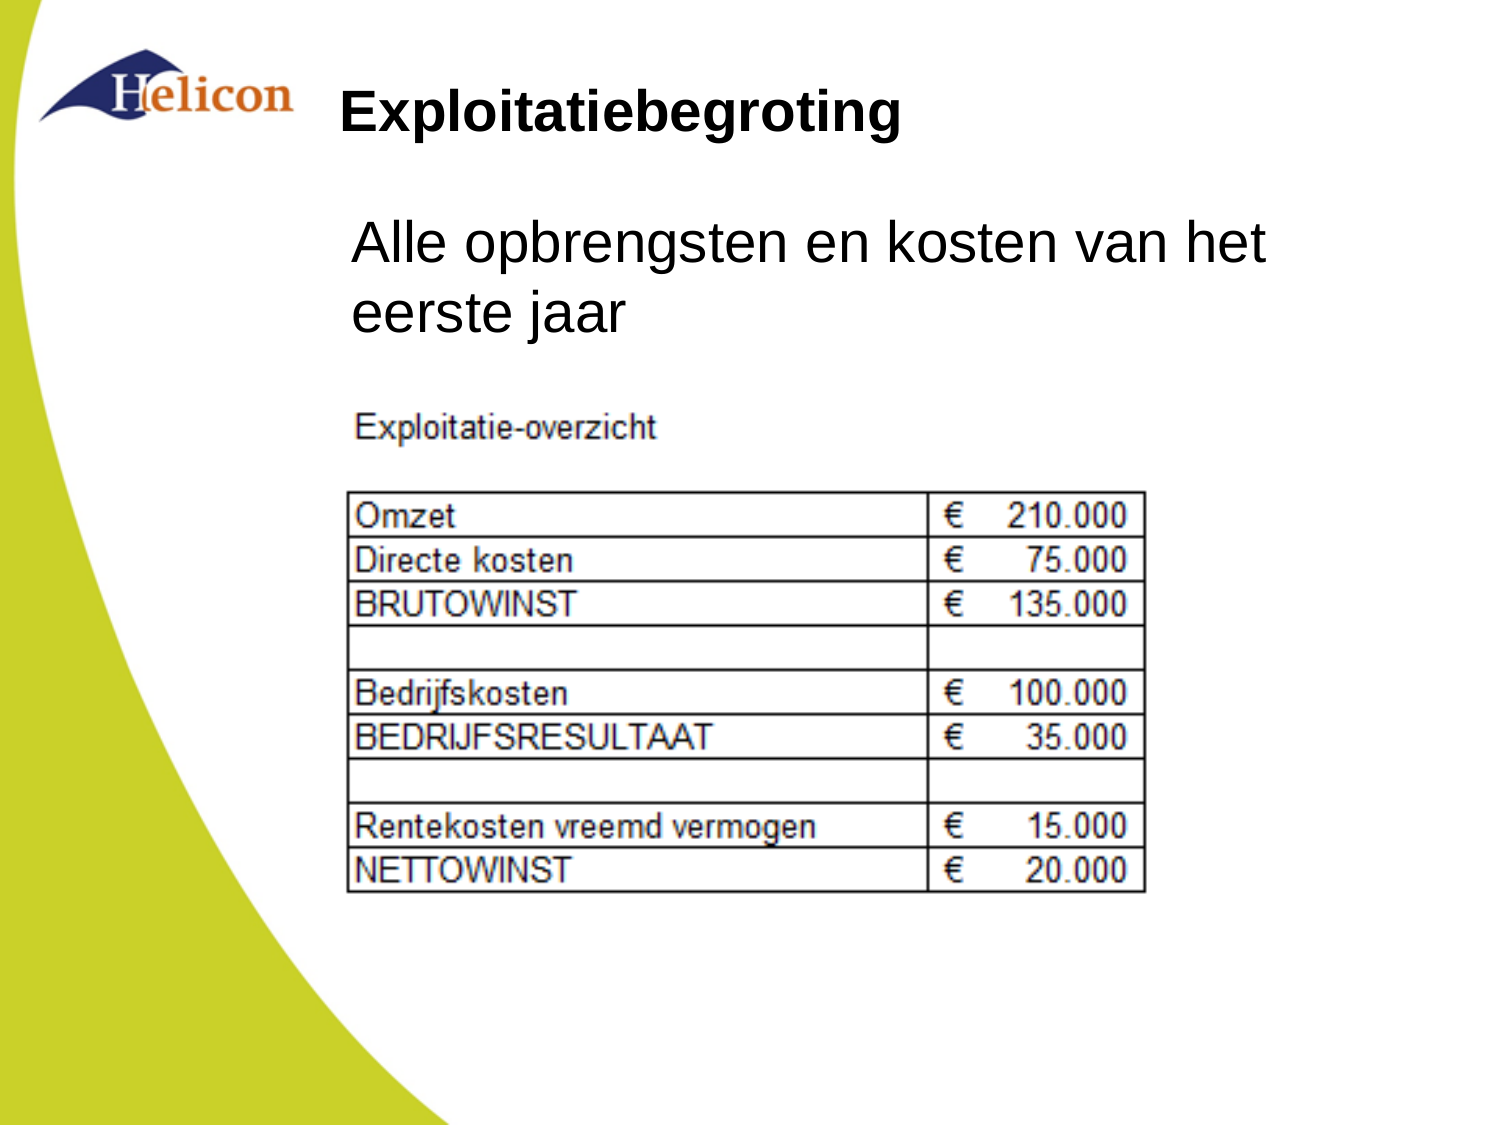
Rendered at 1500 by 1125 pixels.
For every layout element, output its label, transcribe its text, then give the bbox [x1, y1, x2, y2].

picture [0, 0, 1500, 1125]
title Exploitatiebegroting [324, 54, 1415, 161]
list Alle opbrengsten en kosten van het eerste jaar [336, 196, 1425, 1005]
